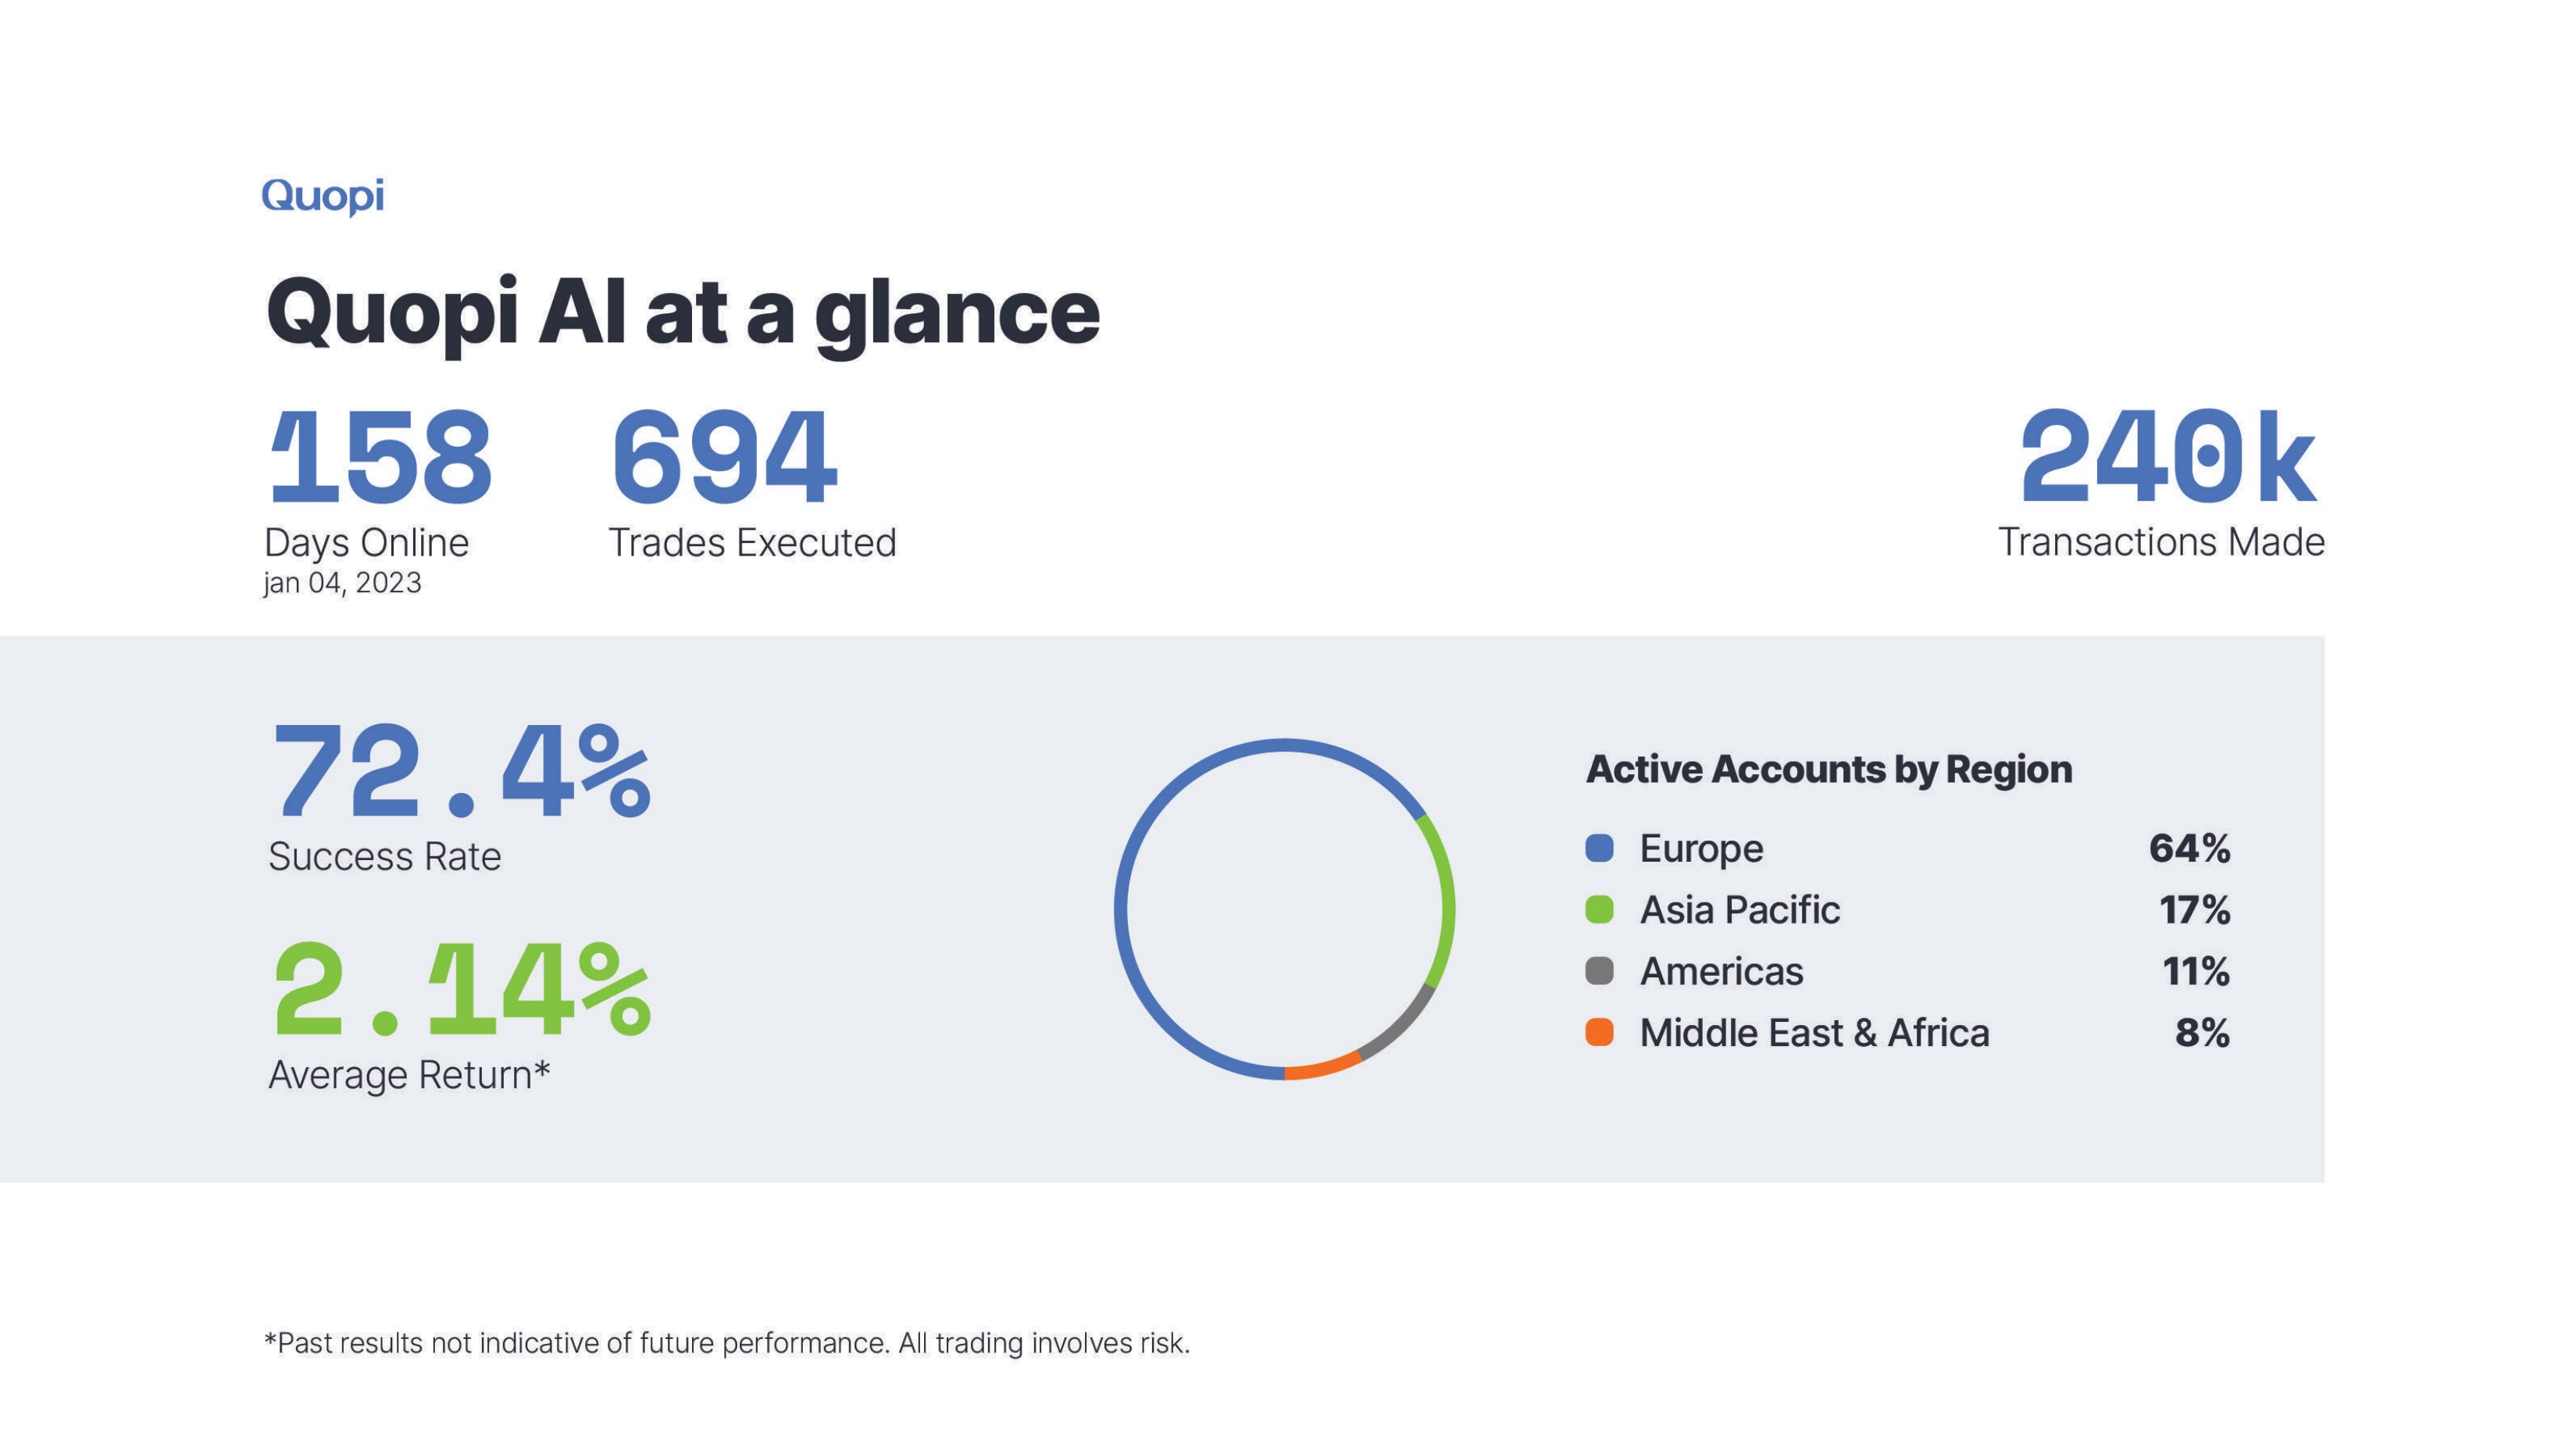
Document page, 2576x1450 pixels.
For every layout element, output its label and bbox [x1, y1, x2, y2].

picture [0, 174, 2328, 1366]
